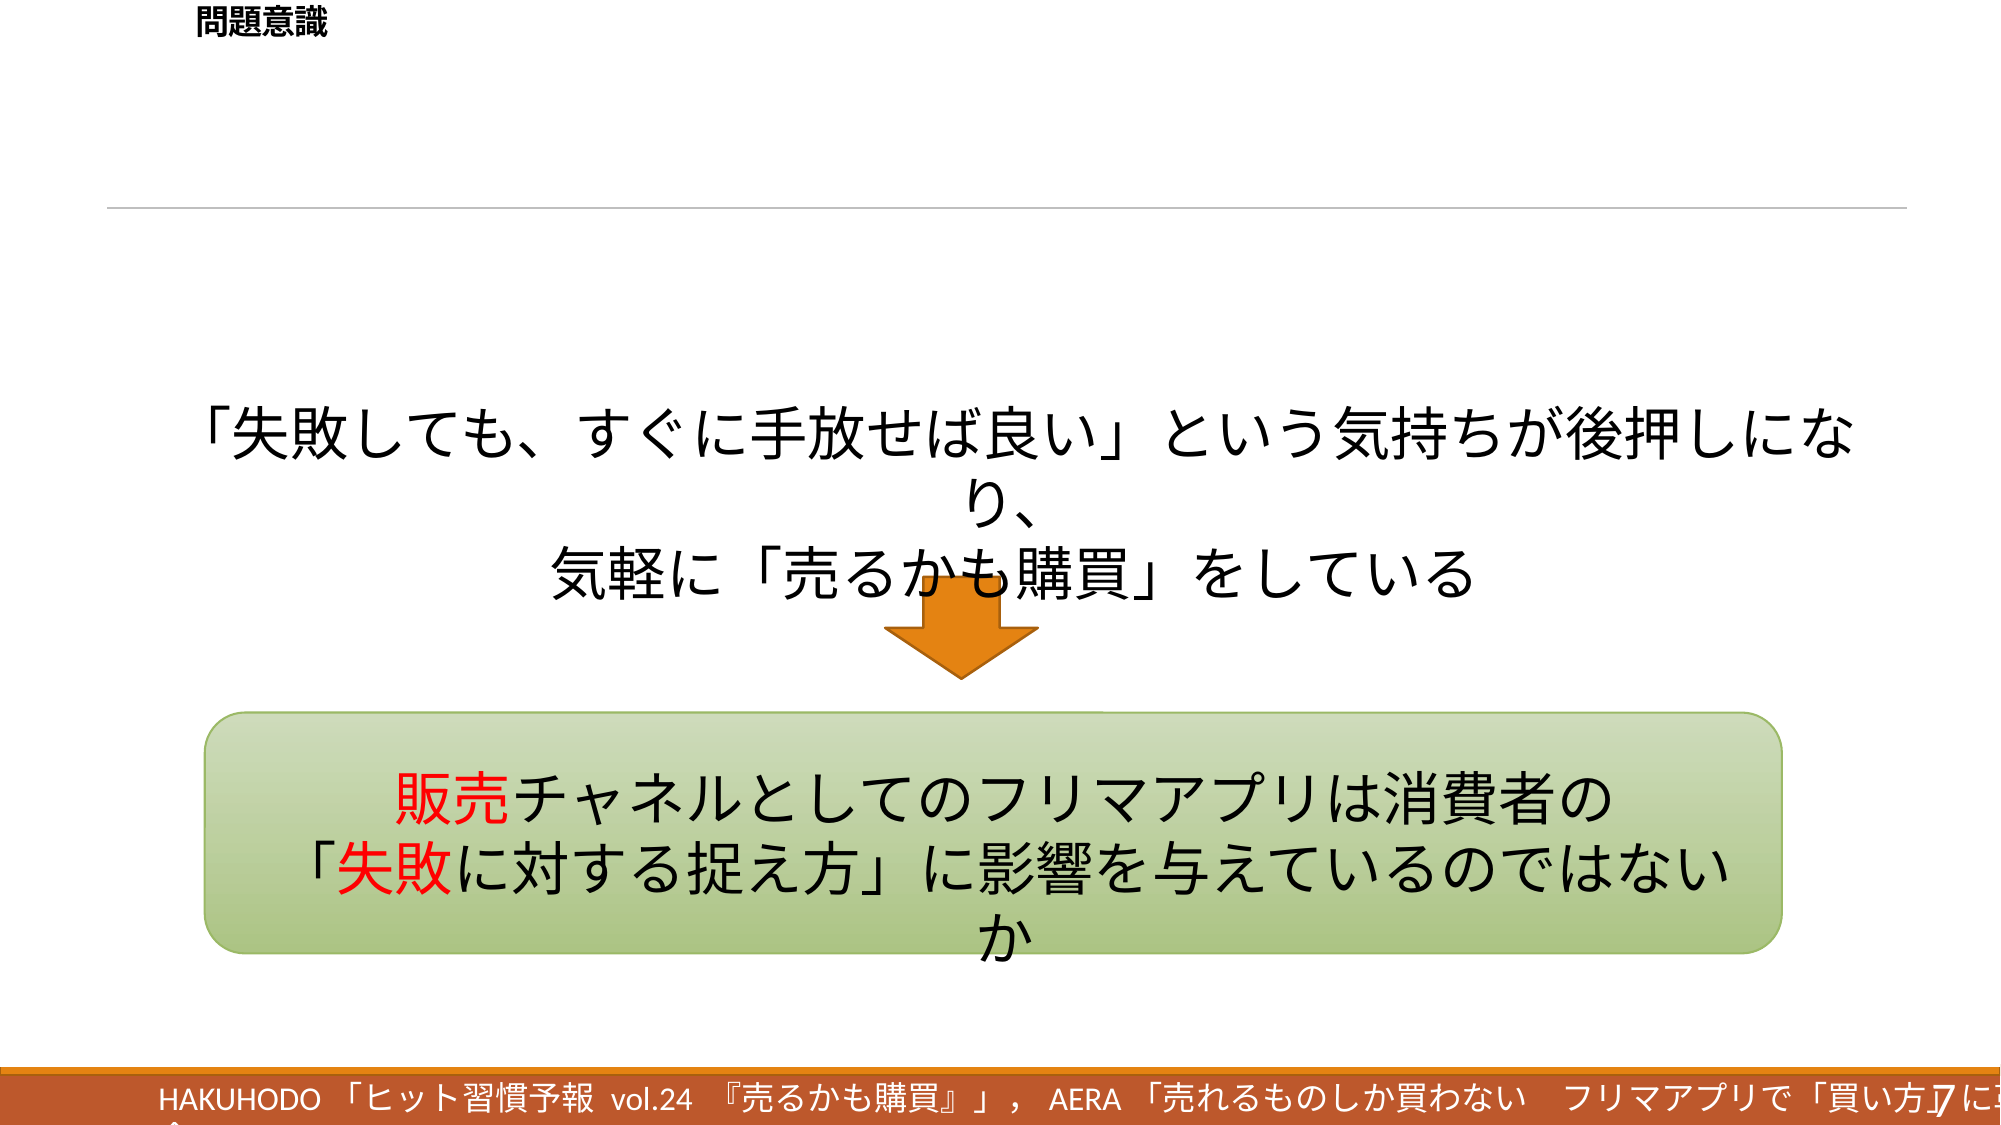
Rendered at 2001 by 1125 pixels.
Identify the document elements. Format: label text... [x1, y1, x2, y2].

text_box [883, 615, 1040, 680]
text_box 「失敗しても、すぐに手放せば良い」という気持ちが後押しになり、 気軽に「売るかも購買」をしている [143, 389, 1887, 615]
title 問題意識 [179, 0, 1830, 223]
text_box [204, 712, 1783, 954]
text_box HAKUHODO「ヒット習慣予報 vol.24 『売るかも購買』」，AERA「売れるものしか買わない フリマアプリで「買い方」に革命」No.42 [143, 1069, 2000, 1125]
